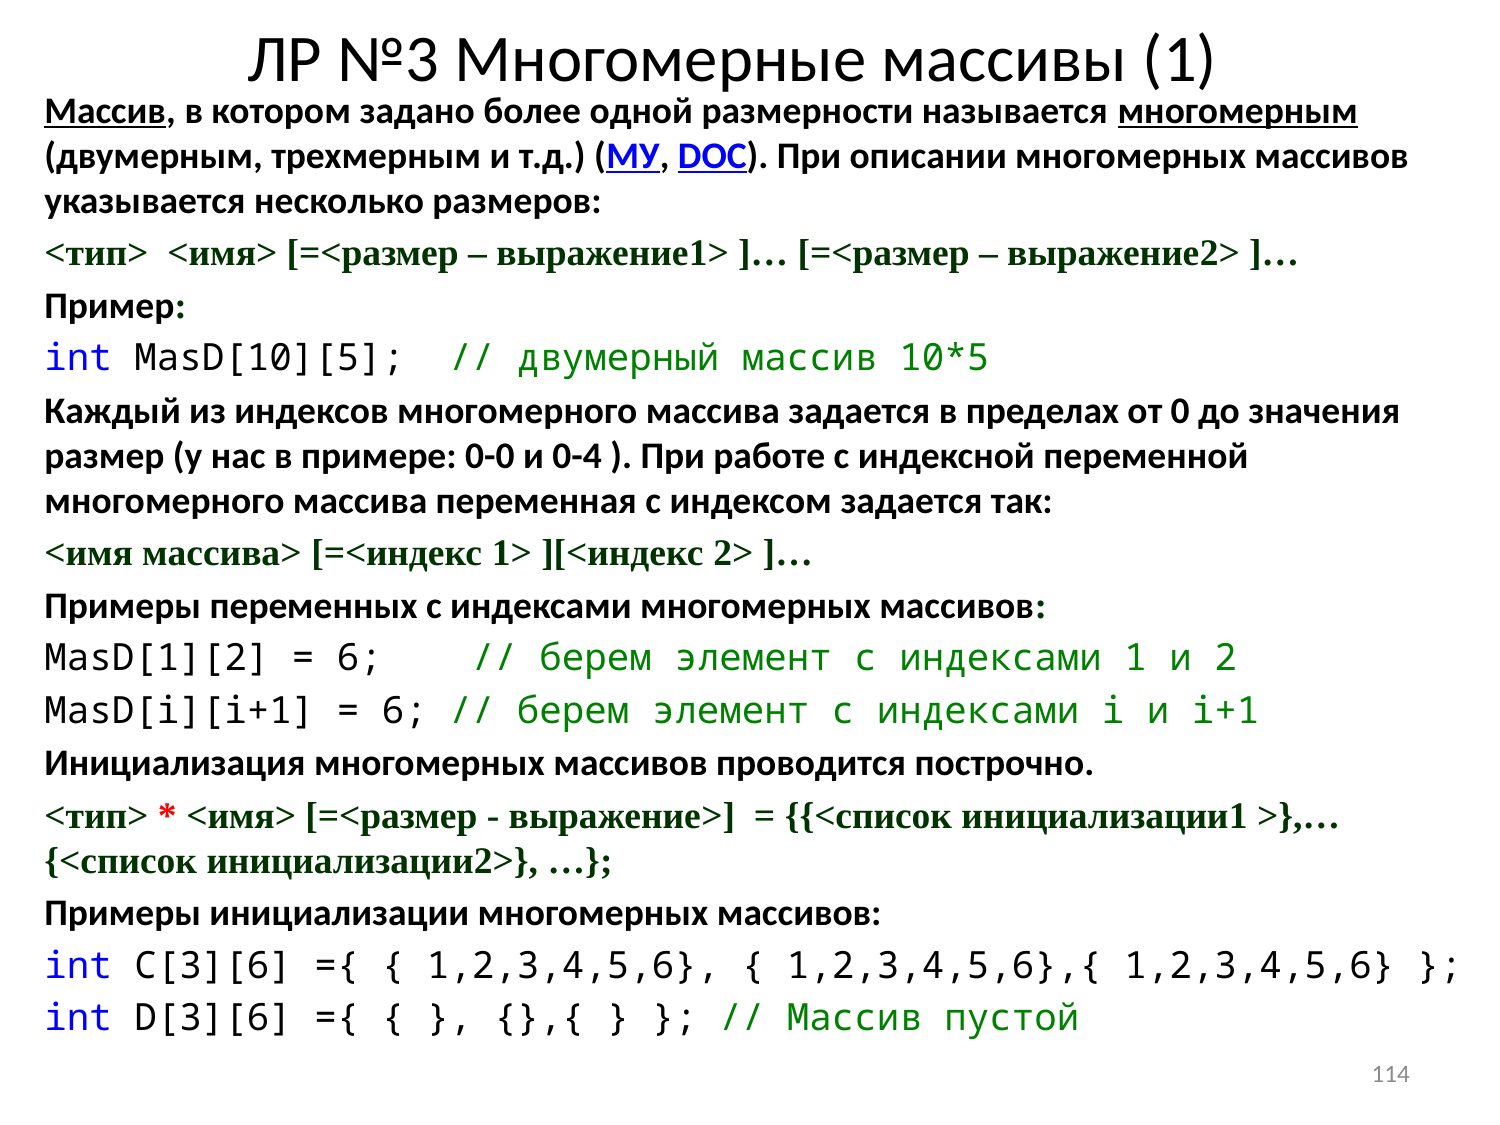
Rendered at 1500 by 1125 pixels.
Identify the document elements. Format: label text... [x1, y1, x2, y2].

text_box Массив, в котором задано более одной размерности называется многомерным (двумерным, трехмерным и т.д.) (МУ, DOC). При описании многомерных массивов указывается несколько размеров: <тип> <имя> [=<размер – выражение1> ]… [=<размер – выражение2> ]… Пример: int MasD[10][5]; // двумерный массив 10*5 Каждый из индексов многомерного массива задается в пределах от 0 до значения размер (у нас в примере: 0-0 и 0-4 ). При работе с индексной переменной многомерного массива переменная с индексом задается так: <имя массива> [=<индекс 1> ][<индекс 2> ]… Примеры переменных с индексами многомерных массивов: MasD[1][2] = 6; // берем элемент с индексами 1 и 2 MasD[i][i+1] = 6; // берем элемент с индексами i и i+1 Инициализация многомерных массивов проводится построчно. <тип> * <имя> [=<размер - выражение>] = {{<список инициализации1 >},…{<список инициализации2>}, …}; Примеры инициализации многомерных массивов: int C[3][6] ={ { 1,2,3,4,5,6}, { 1,2,3,4,5,6},{ 1,2,3,4,5,6} }; int D[3][6] ={ { }, {},{ } }; // Массив пустой [29, 78, 1495, 1059]
title ЛР №3 Многомерные массивы (1) [159, 7, 1306, 78]
slide_number 114 [1074, 1042, 1425, 1103]
